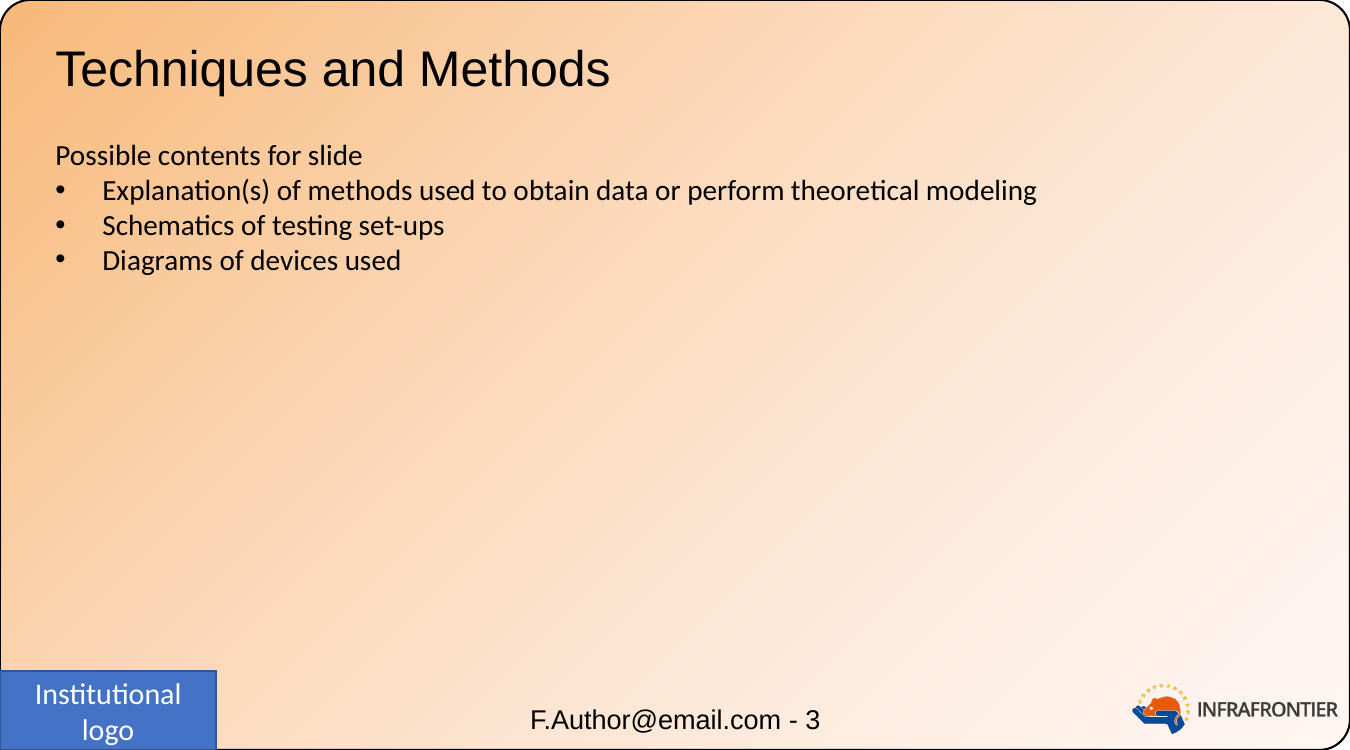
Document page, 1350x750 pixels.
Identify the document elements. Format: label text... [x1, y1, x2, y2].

text_box Techniques and Methods [40, 29, 1302, 104]
picture [1111, 667, 1350, 750]
text_box Institutional logo [0, 670, 217, 750]
text_box F.Author@email.com - 3 [513, 695, 837, 743]
text_box Possible contents for slide Explanation(s) of methods used to obtain data or perform theoretical modeling Schematics of testing set-ups Diagrams of devices used [40, 129, 1302, 284]
